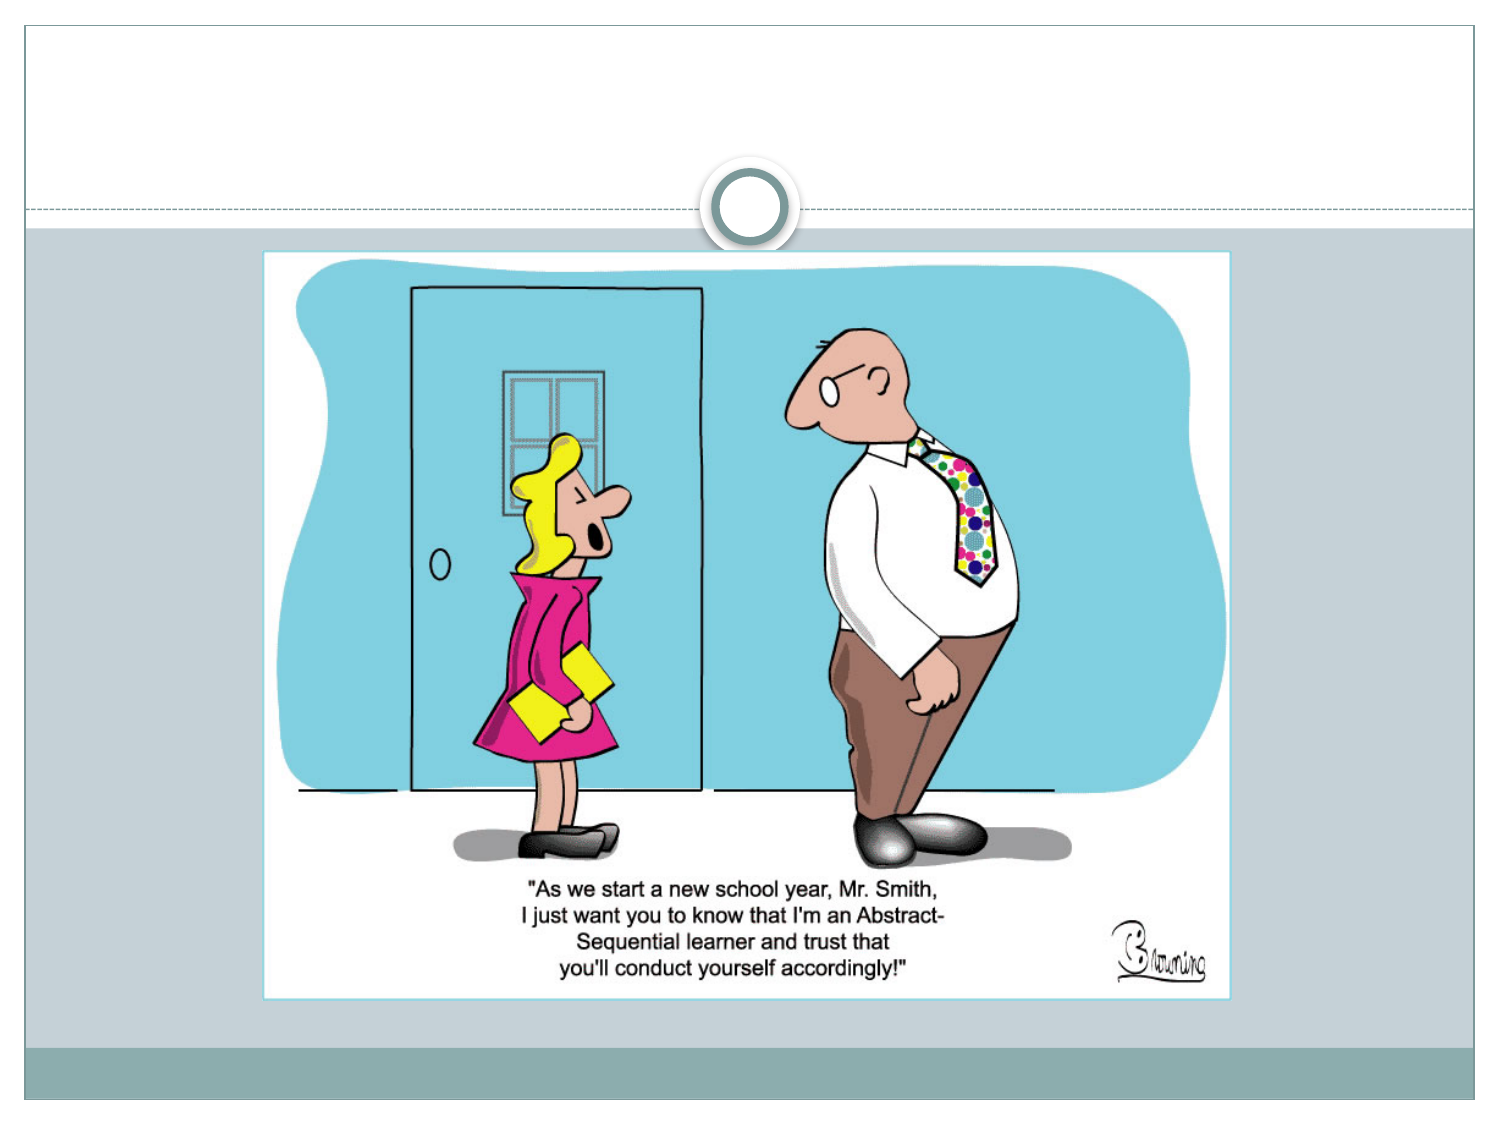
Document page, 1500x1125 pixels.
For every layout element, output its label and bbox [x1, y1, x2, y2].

list [49, 250, 1445, 1001]
